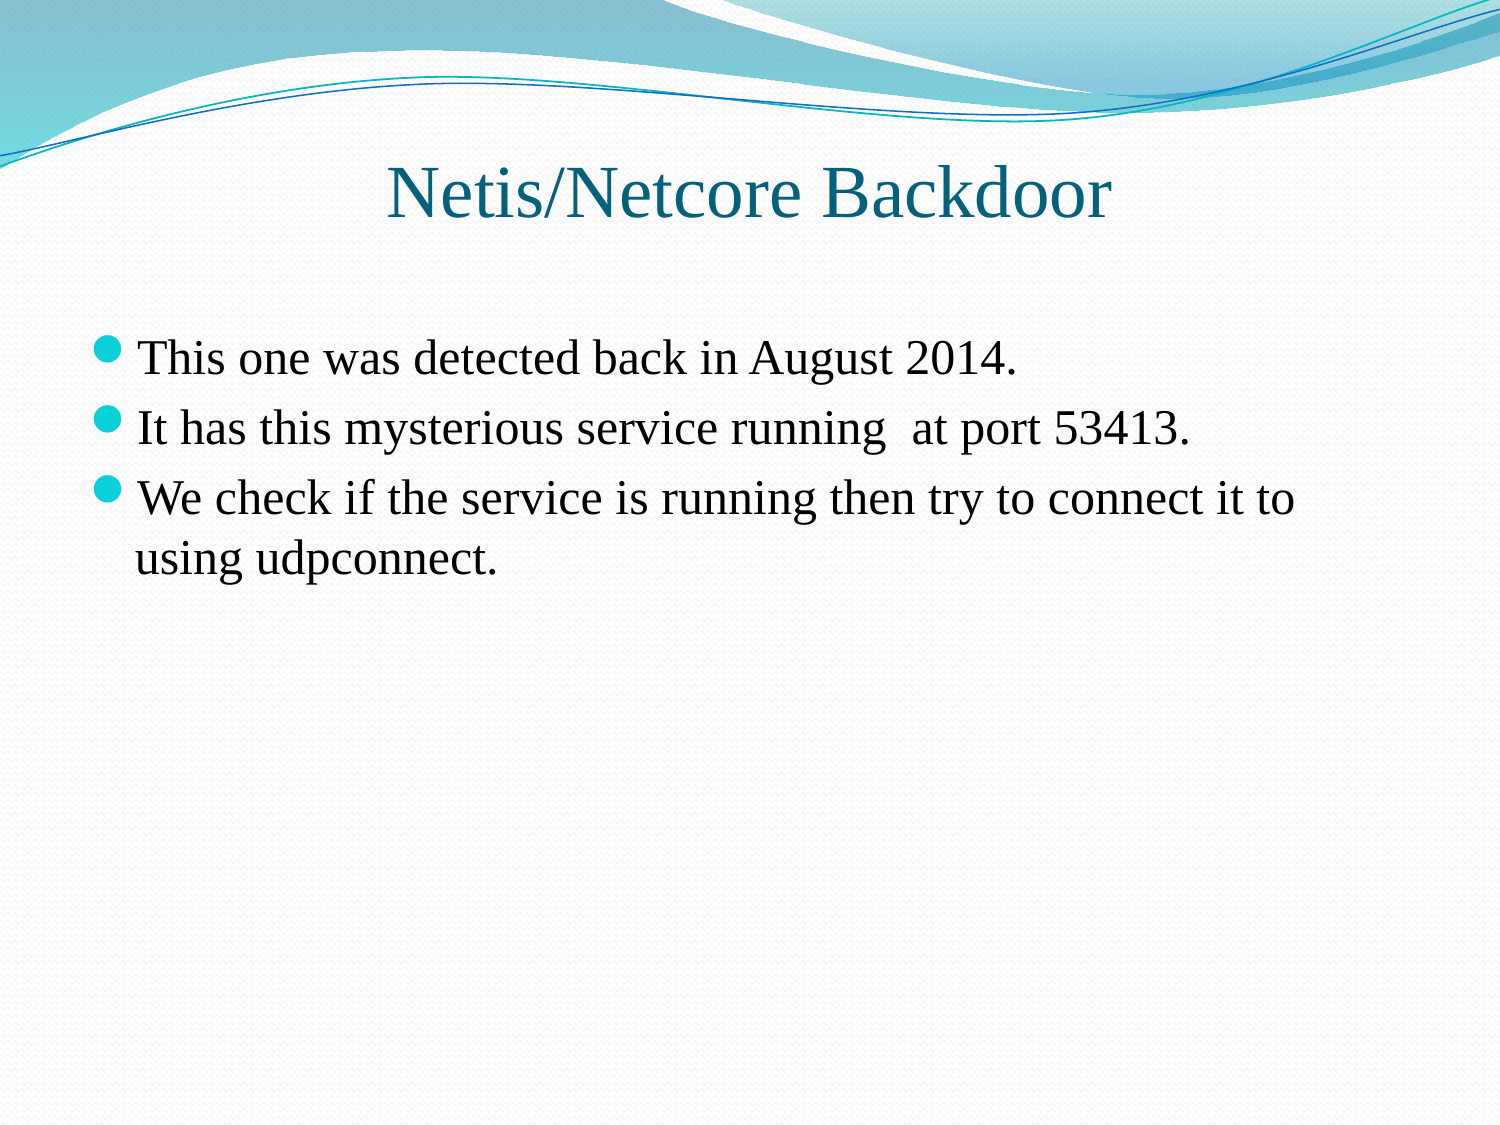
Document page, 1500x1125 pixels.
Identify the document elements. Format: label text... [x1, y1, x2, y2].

title Netis/Netcore Backdoor [75, 105, 1425, 233]
list This one was detected back in August 2014. It has this mysterious service running at port 53413. We check if the service is running then try to connect it to using udpconnect. [75, 317, 1425, 1038]
